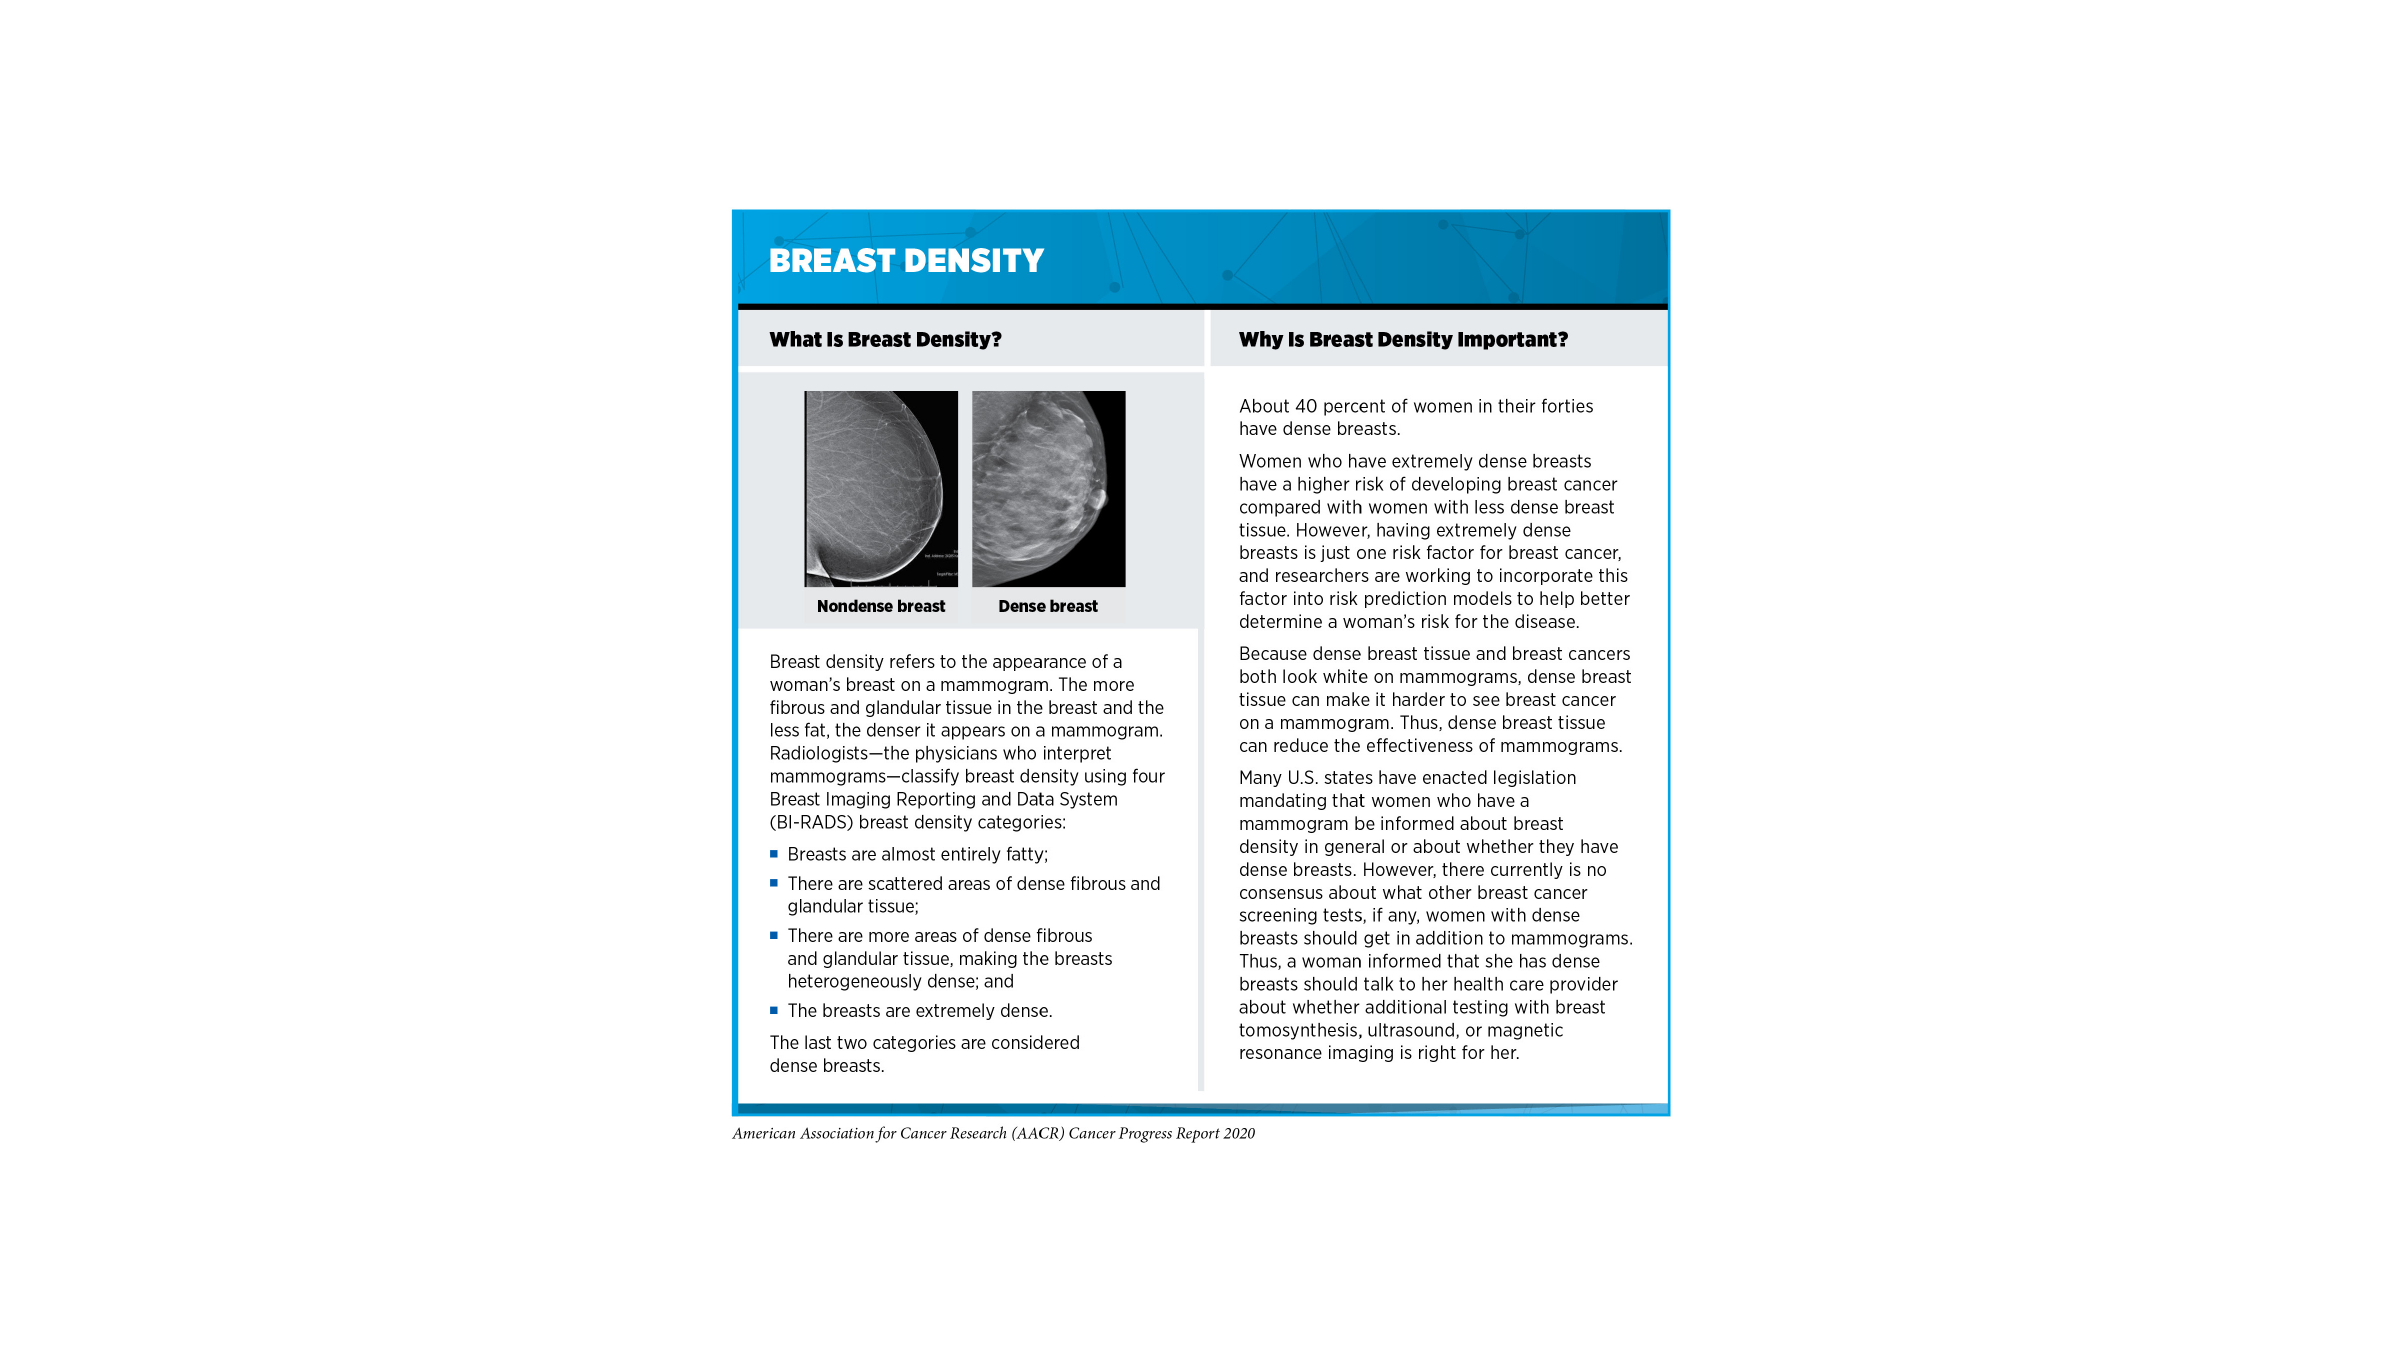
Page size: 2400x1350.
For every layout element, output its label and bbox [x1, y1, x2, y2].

picture [720, 199, 1680, 1151]
